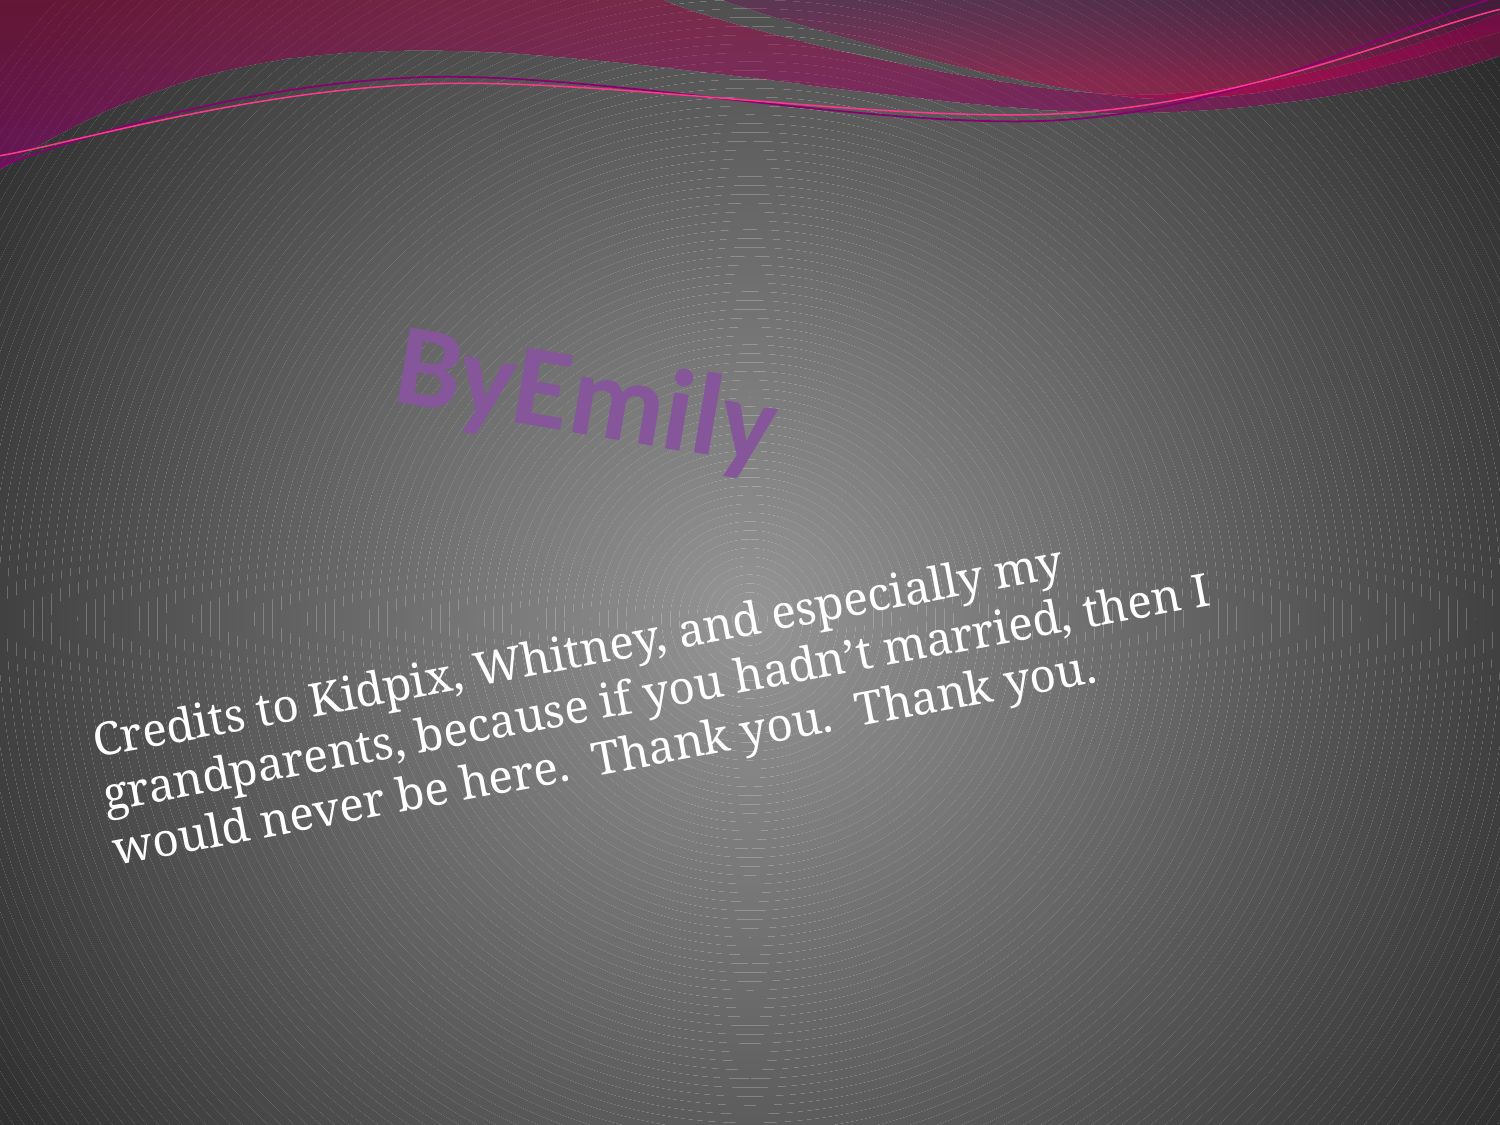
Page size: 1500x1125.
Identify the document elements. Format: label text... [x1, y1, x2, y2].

list Credits to Kidpix, Whitney, and especially my grandparents, because if you hadn’t married, then I would never be here. Thank you. Thank you. [79, 471, 1371, 910]
title ByEmily [387, 275, 913, 510]
